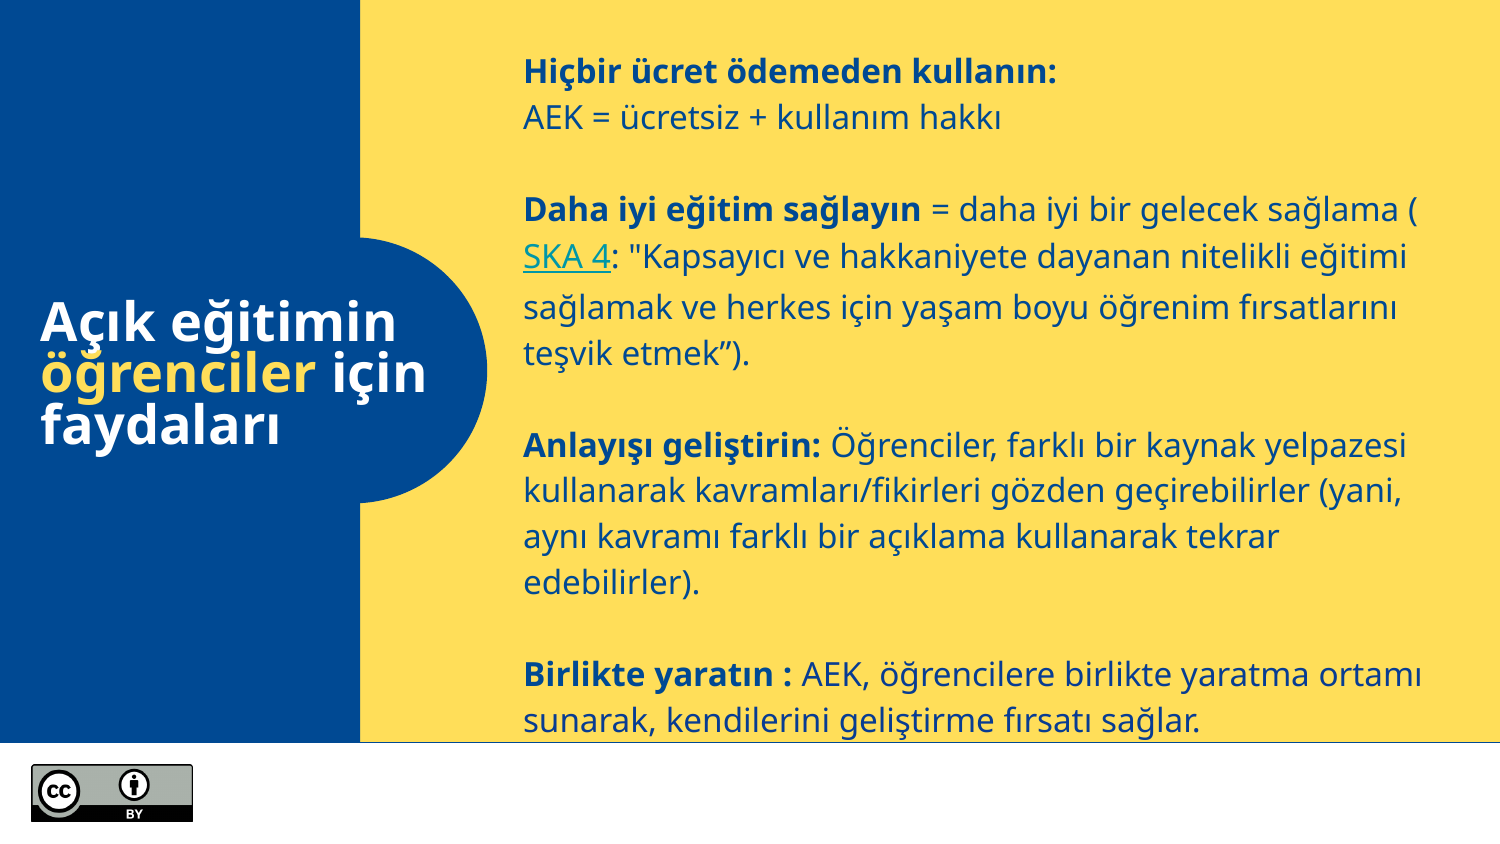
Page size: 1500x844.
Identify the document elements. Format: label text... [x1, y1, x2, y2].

text_box [475, 314, 488, 426]
text_box [250, 237, 455, 284]
text_box Açık eğitimin öğrenciler için faydaları [25, 284, 475, 471]
text_box [0, 750, 1500, 844]
text_box Hiçbir ücret ödemeden kullanın: AEK = ücretsiz + kullanım hakkı Daha iyi eğitim sağlayın = daha iyi bir gelecek sağlama (SKA 4: "Kapsayıcı ve hakkaniyete dayanan nitelikli eğitimi sağlamak ve herkes için yaşam boyu öğrenim fırsatlarını teşvik etmek”). Anlayışı geliştirin: Öğrenciler, farklı bir kaynak yelpazesi kullanarak kavramları/fikirleri gözden geçirebilirler (yani, aynı kavramı farklı bir açıklama kullanarak tekrar edebilirler). Birlikte yaratın : AEK, öğrencilere birlikte yaratma ortamı sunarak, kendilerini geliştirme fırsatı sağlar. [508, 29, 1480, 741]
picture [31, 764, 193, 822]
text_box [0, 0, 361, 742]
text_box [264, 471, 441, 504]
